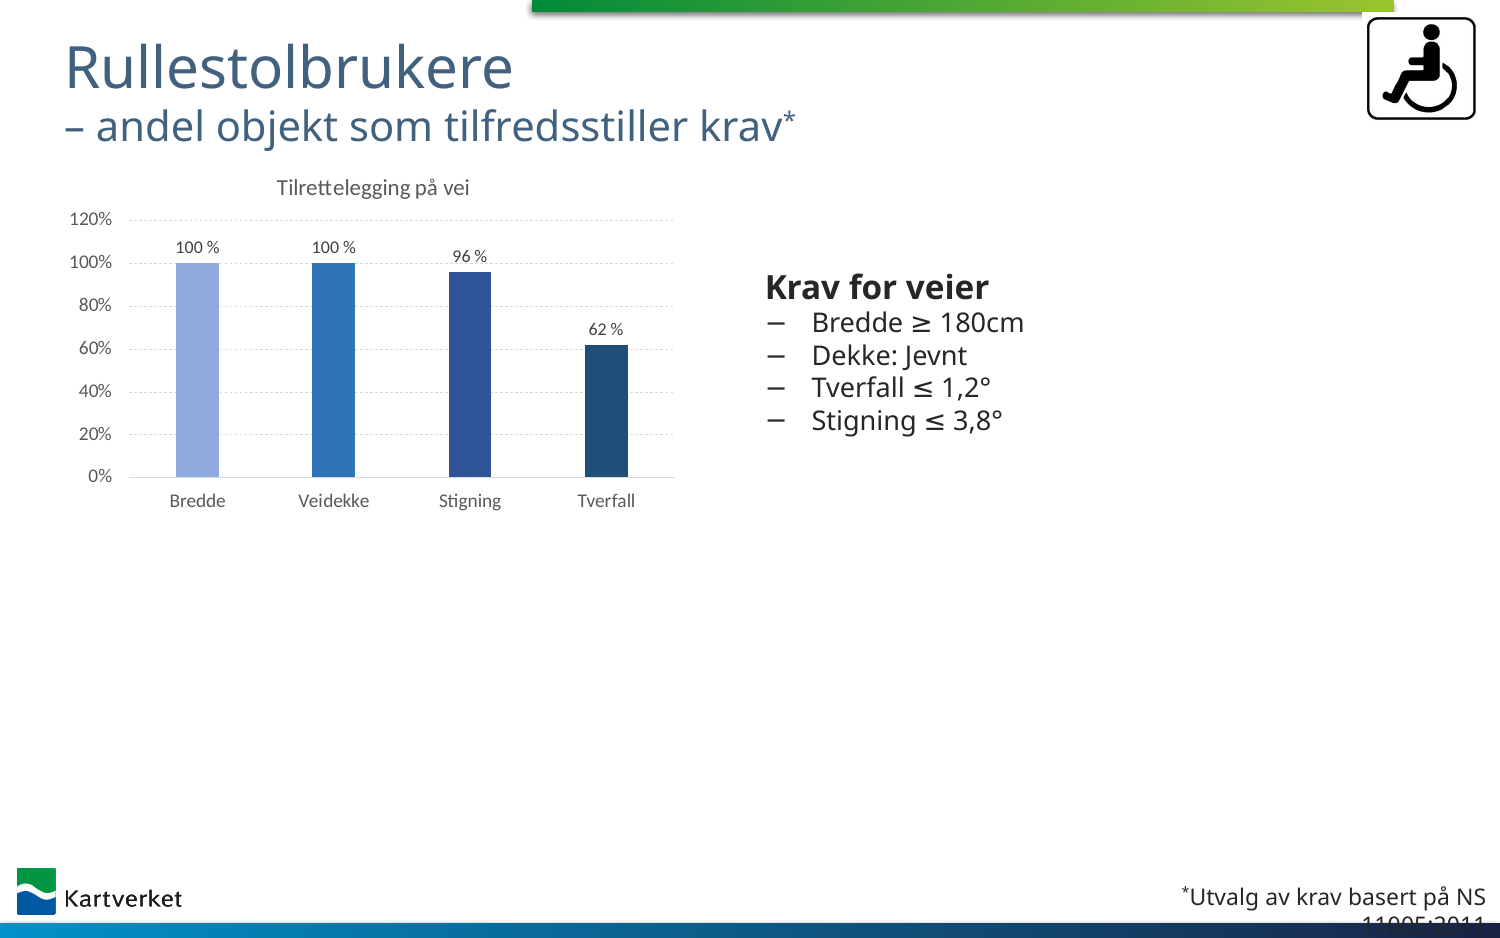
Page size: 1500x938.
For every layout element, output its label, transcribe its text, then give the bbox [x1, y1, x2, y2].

picture [62, 166, 685, 519]
text_box Rullestolbrukere – andel objekt som tilfredsstiller krav* [49, 25, 1431, 158]
text_box *Utvalg av krav basert på NS 11005:2011 [1068, 873, 1500, 938]
picture [1362, 12, 1481, 126]
text_box Krav for veier Bredde ≥ 180cm Dekke: Jevnt Tverfall ≤ 1,2° Stigning ≤ 3,8° [750, 258, 1234, 444]
